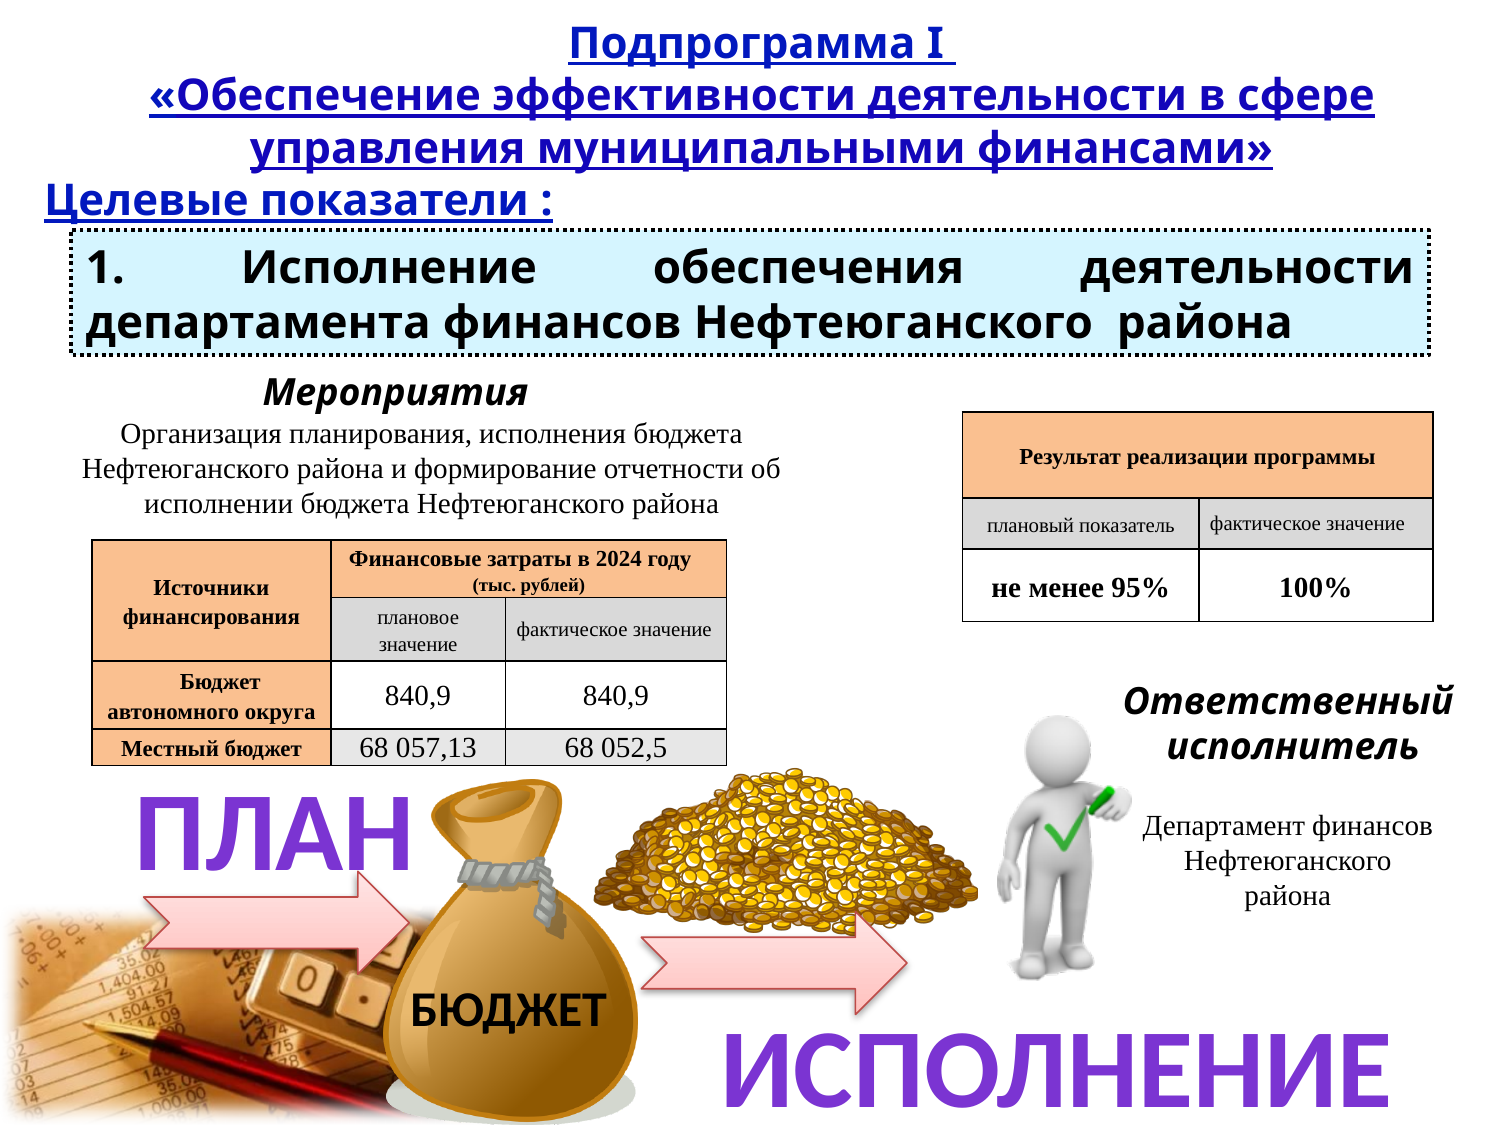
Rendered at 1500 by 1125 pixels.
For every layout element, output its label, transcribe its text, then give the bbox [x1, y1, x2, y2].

table_cell плановый показатель [963, 499, 1198, 548]
table_cell плановое значение [332, 598, 505, 660]
table_cell 68 057,13 [332, 730, 505, 765]
table_cell фактическое значение [506, 598, 726, 660]
table_cell 68 052,5 [506, 730, 726, 765]
table_cell Бюджет автономного округа [93, 662, 330, 728]
table_cell не менее 95% [963, 550, 1198, 621]
text_box Организация планирования, исполнения бюджета Нефтеюганского района и формирование отчетности об исполнении бюджета Нефтеюганского района [14, 407, 849, 527]
picture [997, 715, 1133, 981]
table_cell 100% [1200, 550, 1432, 621]
table_header Финансовые затраты в 2024 году (тыс. рублей) [332, 541, 726, 597]
text_box Ответственный исполнитель [1107, 669, 1469, 775]
table_cell Местный бюджет [93, 730, 330, 765]
table_header Источники финансирования [93, 541, 330, 660]
table_cell фактическое значение [1200, 499, 1432, 548]
table_cell 840,9 [506, 662, 726, 728]
text_box ИСПОЛНЕНИЕ [705, 987, 1409, 1125]
text_box ПЛАН [119, 750, 431, 901]
picture [0, 764, 984, 1125]
text_box [643, 949, 908, 1016]
table_cell 840,9 [332, 662, 505, 728]
text_box 1. Исполнение обеспечения деятельности департамента финансов Нефтеюганского района [70, 232, 1430, 355]
text_box Подпрограмма I «Обеспечение эффективности деятельности в сфере управления муниципальными финансами» Целевые показатели : [29, 7, 1495, 232]
text_box Мероприятия [247, 360, 544, 407]
table_header Результат реализации программы [963, 413, 1432, 497]
text_box Департамент финансов Нефтеюганского района [1138, 798, 1491, 919]
